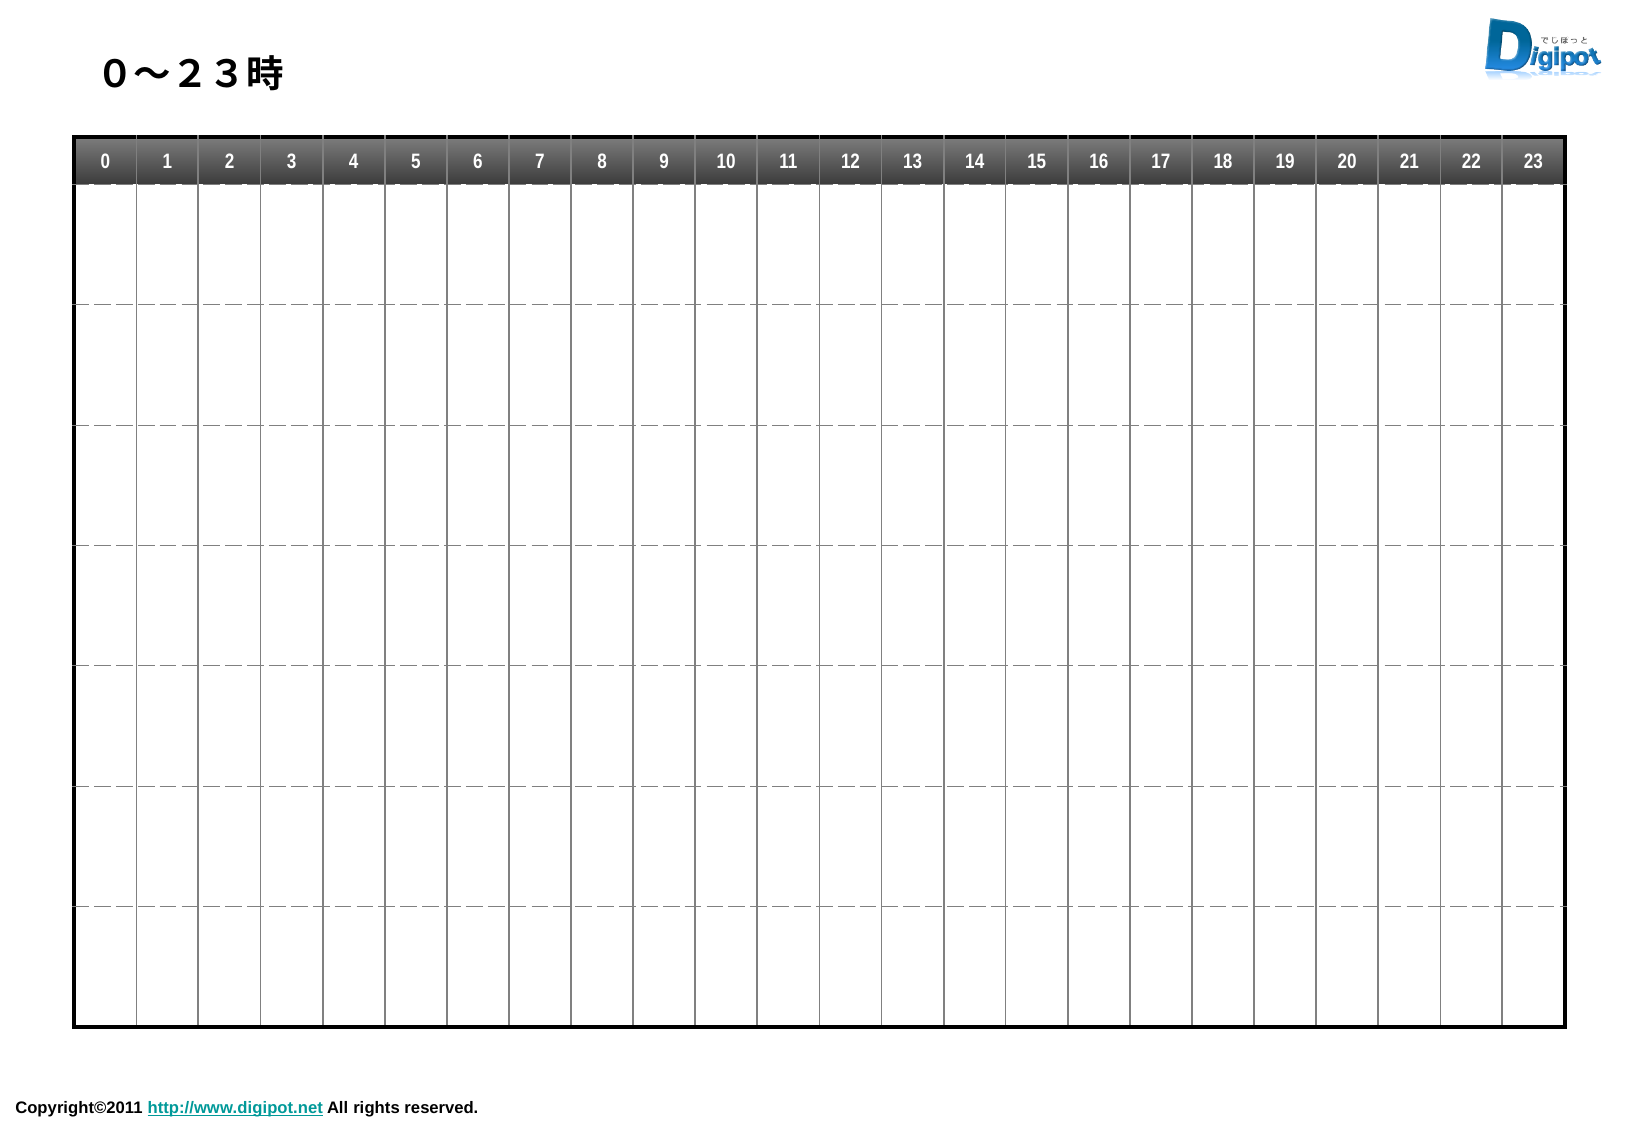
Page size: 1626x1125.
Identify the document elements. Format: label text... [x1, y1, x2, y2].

table_cell [820, 184, 881, 305]
table_cell [1379, 906, 1440, 1025]
table_header 5 [386, 139, 446, 184]
table_header 4 [324, 139, 384, 184]
table_cell [137, 666, 197, 786]
table_cell [820, 305, 881, 425]
table_cell [261, 906, 322, 1025]
table_cell [76, 786, 136, 906]
table_cell [1255, 906, 1315, 1025]
table_cell [1317, 184, 1377, 305]
table_cell [261, 425, 322, 545]
table_header 3 [261, 139, 322, 184]
table_cell [572, 425, 632, 545]
table_cell [1317, 786, 1377, 906]
table_cell [137, 305, 197, 425]
table_cell [882, 545, 943, 666]
table_cell [758, 906, 819, 1025]
table_cell [1503, 786, 1563, 906]
table_cell [1069, 666, 1129, 786]
table_cell [1255, 184, 1315, 305]
table_cell [261, 184, 322, 305]
table_cell [882, 425, 943, 545]
table_cell [945, 786, 1005, 906]
table_cell [1503, 425, 1563, 545]
table_header 12 [820, 139, 881, 184]
table_cell [199, 545, 260, 666]
table_cell [945, 545, 1005, 666]
table_cell [882, 906, 943, 1025]
table_cell [1006, 184, 1067, 305]
table_cell [634, 545, 694, 666]
table_cell [758, 545, 819, 666]
table_cell [1441, 425, 1501, 545]
table_cell [386, 906, 446, 1025]
table_header 9 [634, 139, 694, 184]
table_cell [386, 305, 446, 425]
table_cell [1131, 786, 1191, 906]
picture [1485, 18, 1602, 82]
table_cell [758, 786, 819, 906]
table_cell [324, 906, 384, 1025]
table_cell [1441, 786, 1501, 906]
table_cell [1317, 305, 1377, 425]
table_cell [696, 906, 756, 1025]
table_cell [696, 425, 756, 545]
table_cell [448, 666, 508, 786]
table_cell [76, 184, 136, 305]
table_cell [1255, 666, 1315, 786]
table_cell [199, 906, 260, 1025]
table_cell [1069, 305, 1129, 425]
table_cell [820, 425, 881, 545]
table_cell [137, 906, 197, 1025]
table_cell [1193, 305, 1253, 425]
table_header 13 [882, 139, 943, 184]
table_cell [137, 425, 197, 545]
table_cell [882, 666, 943, 786]
table_cell [199, 184, 260, 305]
table_header 10 [696, 139, 756, 184]
table_cell [1131, 305, 1191, 425]
table_cell [261, 666, 322, 786]
table_cell [199, 305, 260, 425]
table_header 11 [758, 139, 819, 184]
table_cell [572, 545, 632, 666]
table_cell [324, 425, 384, 545]
table_cell [510, 786, 570, 906]
table_cell [696, 545, 756, 666]
table_cell [820, 786, 881, 906]
table_cell [572, 666, 632, 786]
table_cell [1006, 425, 1067, 545]
table_cell [324, 786, 384, 906]
table_header 16 [1069, 139, 1129, 184]
table_cell [1131, 666, 1191, 786]
table_cell [1193, 184, 1253, 305]
table_cell [820, 906, 881, 1025]
table_cell [76, 305, 136, 425]
table_cell [1379, 305, 1440, 425]
table_cell [572, 184, 632, 305]
table_header 17 [1131, 139, 1191, 184]
table_cell [448, 425, 508, 545]
table_cell [758, 666, 819, 786]
table_cell [1379, 425, 1440, 545]
table_cell [1193, 545, 1253, 666]
table_header 14 [945, 139, 1005, 184]
table_cell [1193, 666, 1253, 786]
table_cell [261, 786, 322, 906]
table_cell [199, 425, 260, 545]
table_cell [945, 305, 1005, 425]
table_cell [1441, 906, 1501, 1025]
table_cell [1193, 906, 1253, 1025]
table_cell [137, 786, 197, 906]
table_cell [1069, 906, 1129, 1025]
table_header 18 [1193, 139, 1253, 184]
table_cell [696, 666, 756, 786]
table_cell [386, 545, 446, 666]
table_header 19 [1255, 139, 1315, 184]
table_cell [76, 545, 136, 666]
table_cell [324, 184, 384, 305]
table_cell [634, 184, 694, 305]
table_cell [1131, 906, 1191, 1025]
table_cell [572, 786, 632, 906]
table_header 21 [1379, 139, 1440, 184]
table_cell [386, 425, 446, 545]
table_cell [820, 666, 881, 786]
table_cell [1131, 184, 1191, 305]
table_cell [1006, 906, 1067, 1025]
table_cell [696, 305, 756, 425]
table_cell [1131, 545, 1191, 666]
table_header 7 [510, 139, 570, 184]
table_cell [1503, 666, 1563, 786]
table_header 22 [1441, 139, 1501, 184]
table_cell [1503, 305, 1563, 425]
table_cell [945, 425, 1005, 545]
table_cell [448, 786, 508, 906]
table_cell [76, 666, 136, 786]
table_cell [386, 184, 446, 305]
table_cell [945, 666, 1005, 786]
table_cell [448, 184, 508, 305]
table_cell [448, 906, 508, 1025]
table_cell [448, 545, 508, 666]
table_cell [1006, 545, 1067, 666]
table_cell [76, 906, 136, 1025]
table_cell [1006, 786, 1067, 906]
table_cell [510, 184, 570, 305]
table_cell [324, 666, 384, 786]
table_cell [1255, 305, 1315, 425]
table_cell [510, 425, 570, 545]
table_cell [1069, 425, 1129, 545]
table_cell [199, 786, 260, 906]
table_header 20 [1317, 139, 1377, 184]
table_cell [882, 184, 943, 305]
table_cell [1317, 666, 1377, 786]
table_header 23 [1503, 139, 1563, 184]
table_header 2 [199, 139, 260, 184]
table_cell [1503, 545, 1563, 666]
text_box ０～２３時 [81, 42, 337, 103]
table_cell [1379, 786, 1440, 906]
table_cell [386, 666, 446, 786]
table_cell [1503, 184, 1563, 305]
table_cell [137, 184, 197, 305]
table_cell [758, 425, 819, 545]
table_header 1 [137, 139, 197, 184]
table_cell [76, 425, 136, 545]
table_cell [572, 906, 632, 1025]
table_cell [1255, 425, 1315, 545]
table_cell [1193, 425, 1253, 545]
table_cell [572, 305, 632, 425]
table_cell [199, 666, 260, 786]
table_cell [261, 305, 322, 425]
table_header 6 [448, 139, 508, 184]
table_cell [945, 184, 1005, 305]
table_cell [1441, 305, 1501, 425]
table_cell [1317, 425, 1377, 545]
table_cell [758, 305, 819, 425]
table_cell [945, 906, 1005, 1025]
table_cell [1069, 786, 1129, 906]
table_header 0 [76, 139, 136, 184]
table_cell [386, 786, 446, 906]
table_header 15 [1006, 139, 1067, 184]
table_cell [634, 305, 694, 425]
table_cell [1255, 545, 1315, 666]
table_cell [1317, 545, 1377, 666]
table_cell [1006, 666, 1067, 786]
table_cell [1441, 545, 1501, 666]
table_cell [1379, 184, 1440, 305]
table_cell [634, 666, 694, 786]
table_cell [324, 545, 384, 666]
table_cell [1069, 545, 1129, 666]
table_cell [1441, 184, 1501, 305]
table_cell [820, 545, 881, 666]
table_cell [510, 545, 570, 666]
table_cell [1503, 906, 1563, 1025]
table_cell [1193, 786, 1253, 906]
table_header 8 [572, 139, 632, 184]
table_cell [882, 786, 943, 906]
table_cell [1379, 545, 1440, 666]
table_cell [1317, 906, 1377, 1025]
table_cell [758, 184, 819, 305]
table_cell [324, 305, 384, 425]
table_cell [510, 666, 570, 786]
table_cell [1379, 666, 1440, 786]
table_cell [510, 906, 570, 1025]
table_cell [696, 786, 756, 906]
table_cell [510, 305, 570, 425]
table_cell [1069, 184, 1129, 305]
table_cell [448, 305, 508, 425]
table_cell [634, 786, 694, 906]
table_cell [261, 545, 322, 666]
table_cell [696, 184, 756, 305]
table_cell [882, 305, 943, 425]
table_cell [1006, 305, 1067, 425]
table_cell [1255, 786, 1315, 906]
table_cell [137, 545, 197, 666]
table_cell [1131, 425, 1191, 545]
table_cell [634, 425, 694, 545]
table_cell [1441, 666, 1501, 786]
table_cell [634, 906, 694, 1025]
